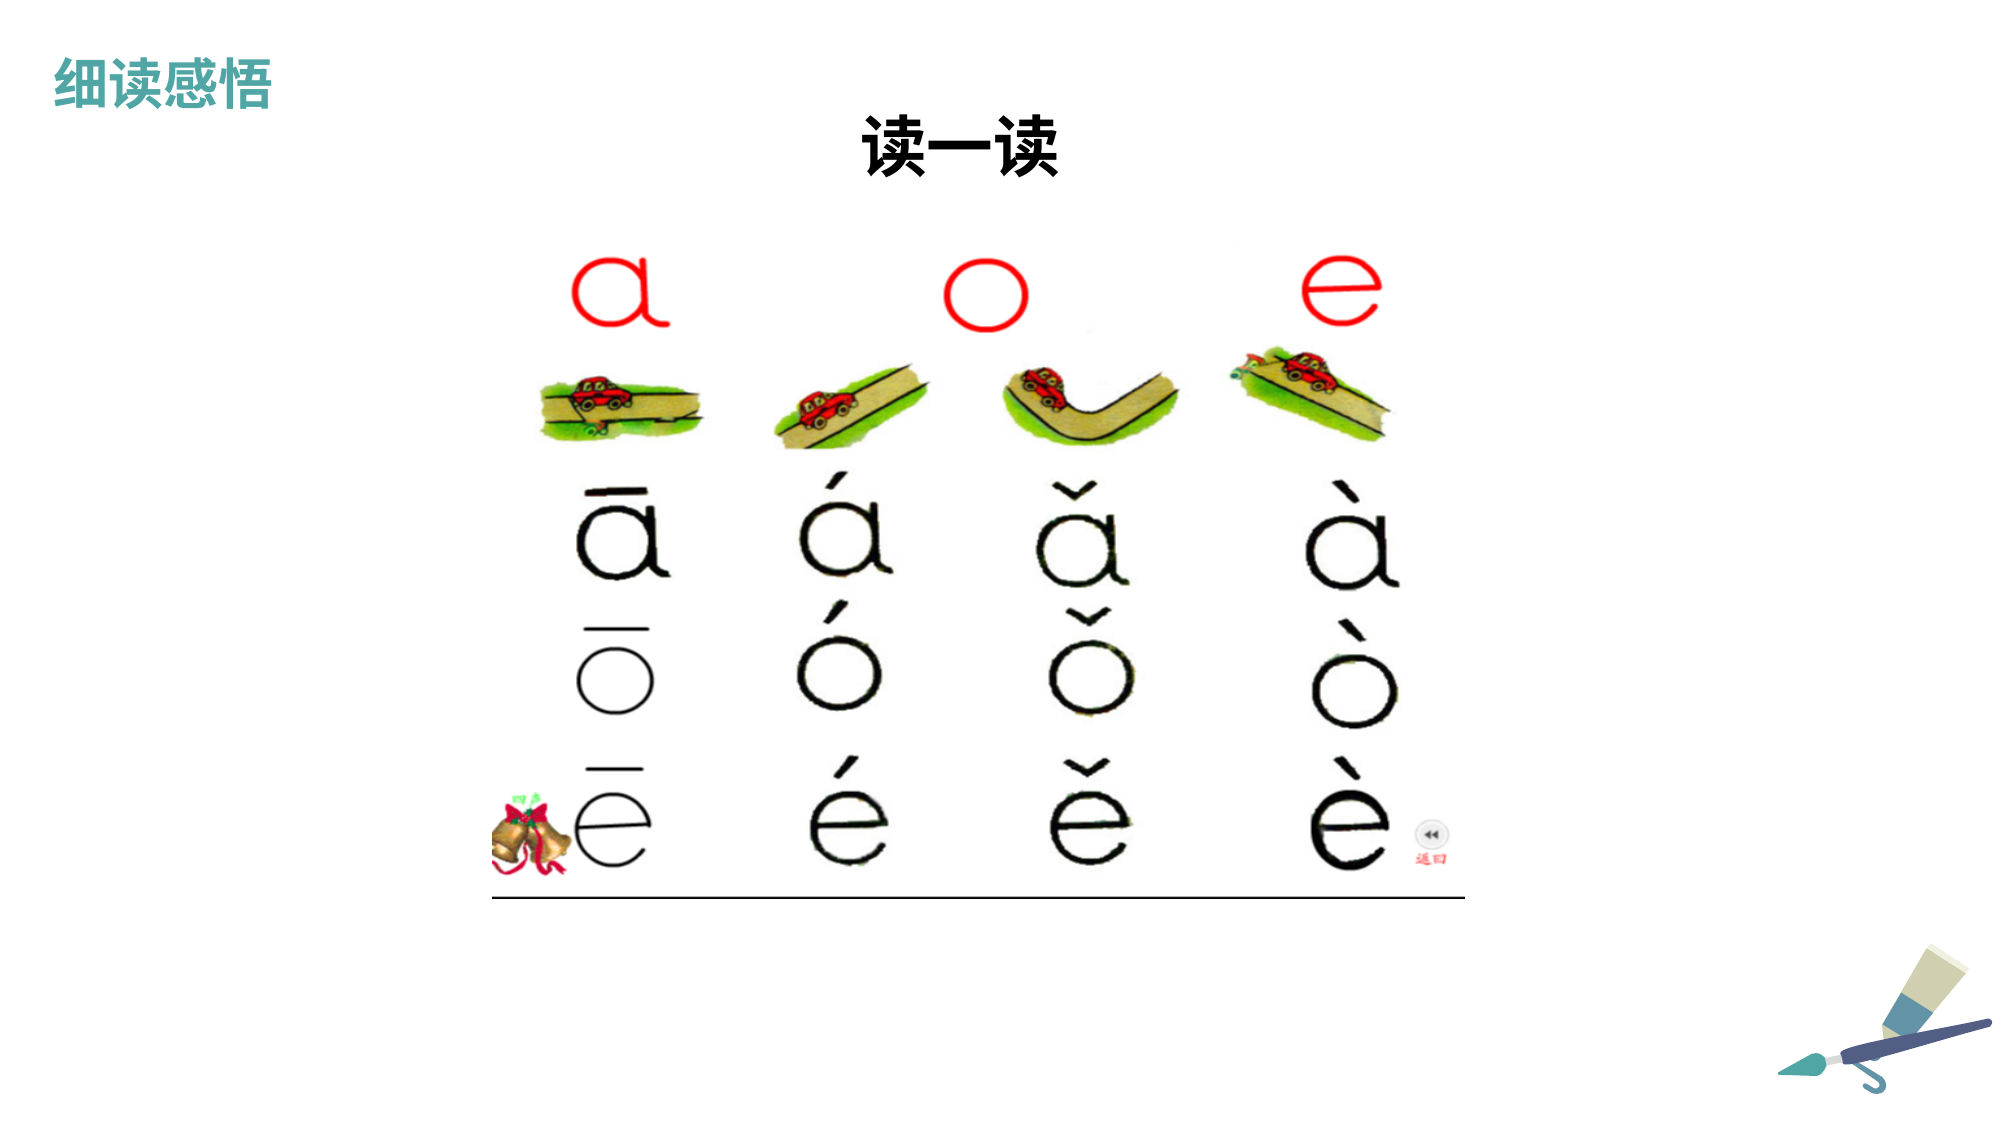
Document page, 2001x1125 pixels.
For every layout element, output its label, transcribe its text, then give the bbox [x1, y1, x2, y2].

text_box 读一读 [808, 86, 1597, 195]
picture [491, 243, 1465, 899]
text_box 细读感悟 [38, 42, 289, 124]
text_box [1811, 945, 1974, 1125]
